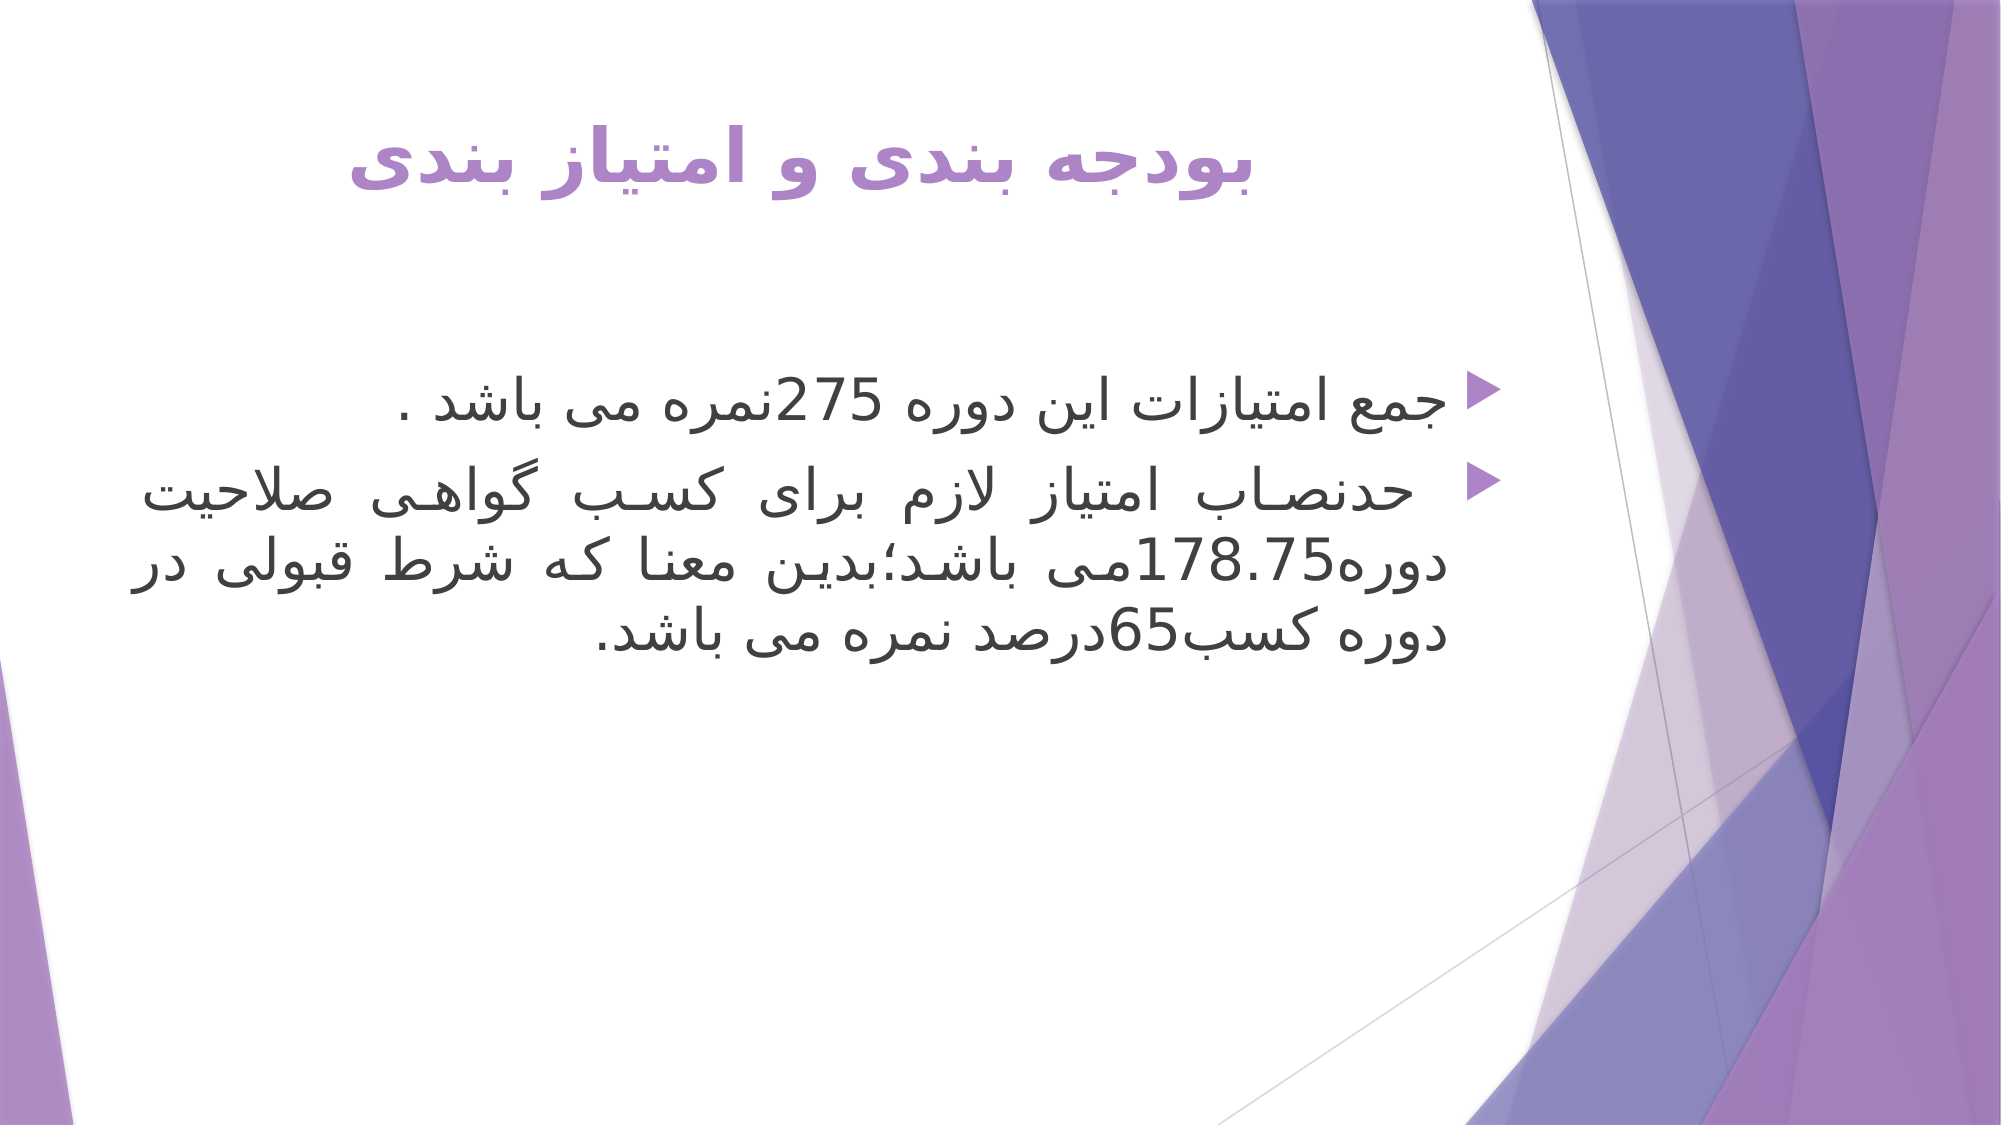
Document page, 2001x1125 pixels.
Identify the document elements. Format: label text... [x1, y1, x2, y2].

title بودجه بندی و امتیاز بندی [111, 99, 1522, 317]
list جمع امتیازات این دوره 275نمره می باشد . حدنصاب امتیاز لازم برای کسب گواهی صلاحیت دوره178.75می باشد؛بدین معنا که شرط قبولی در دوره کسب65درصد نمره می باشد. [111, 354, 1522, 992]
